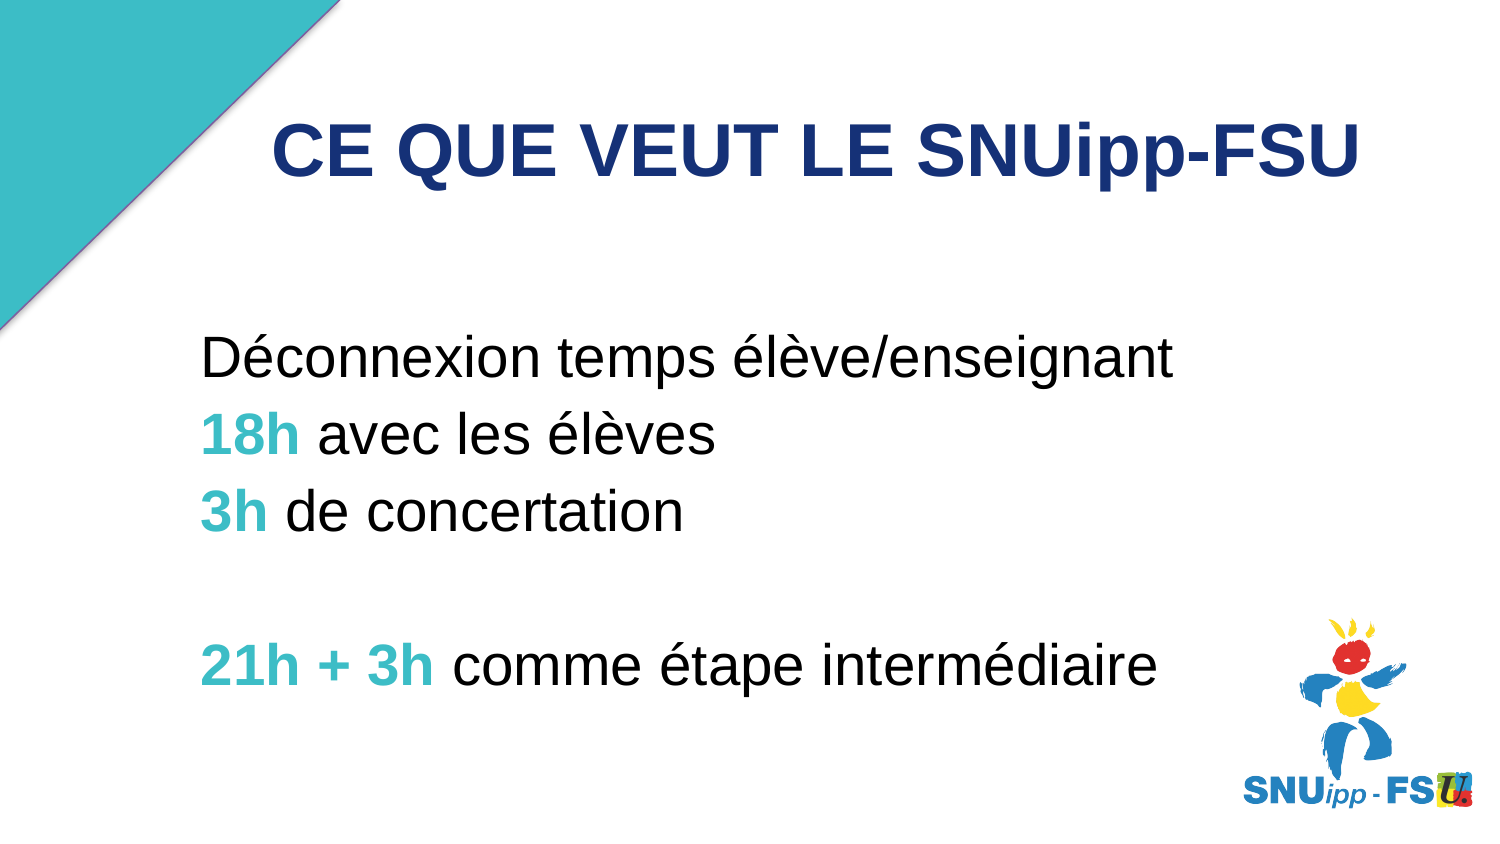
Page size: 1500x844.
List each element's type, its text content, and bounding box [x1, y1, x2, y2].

picture [1237, 616, 1480, 811]
title CE QUE VEUT LE SNUipp-FSU [186, 87, 1448, 207]
text_box [0, 0, 341, 331]
text_box Déconnexion temps élève/enseignant 18h avec les élèves 3h de concertation 21h + 3h comme étape intermédiaire [186, 304, 1280, 705]
